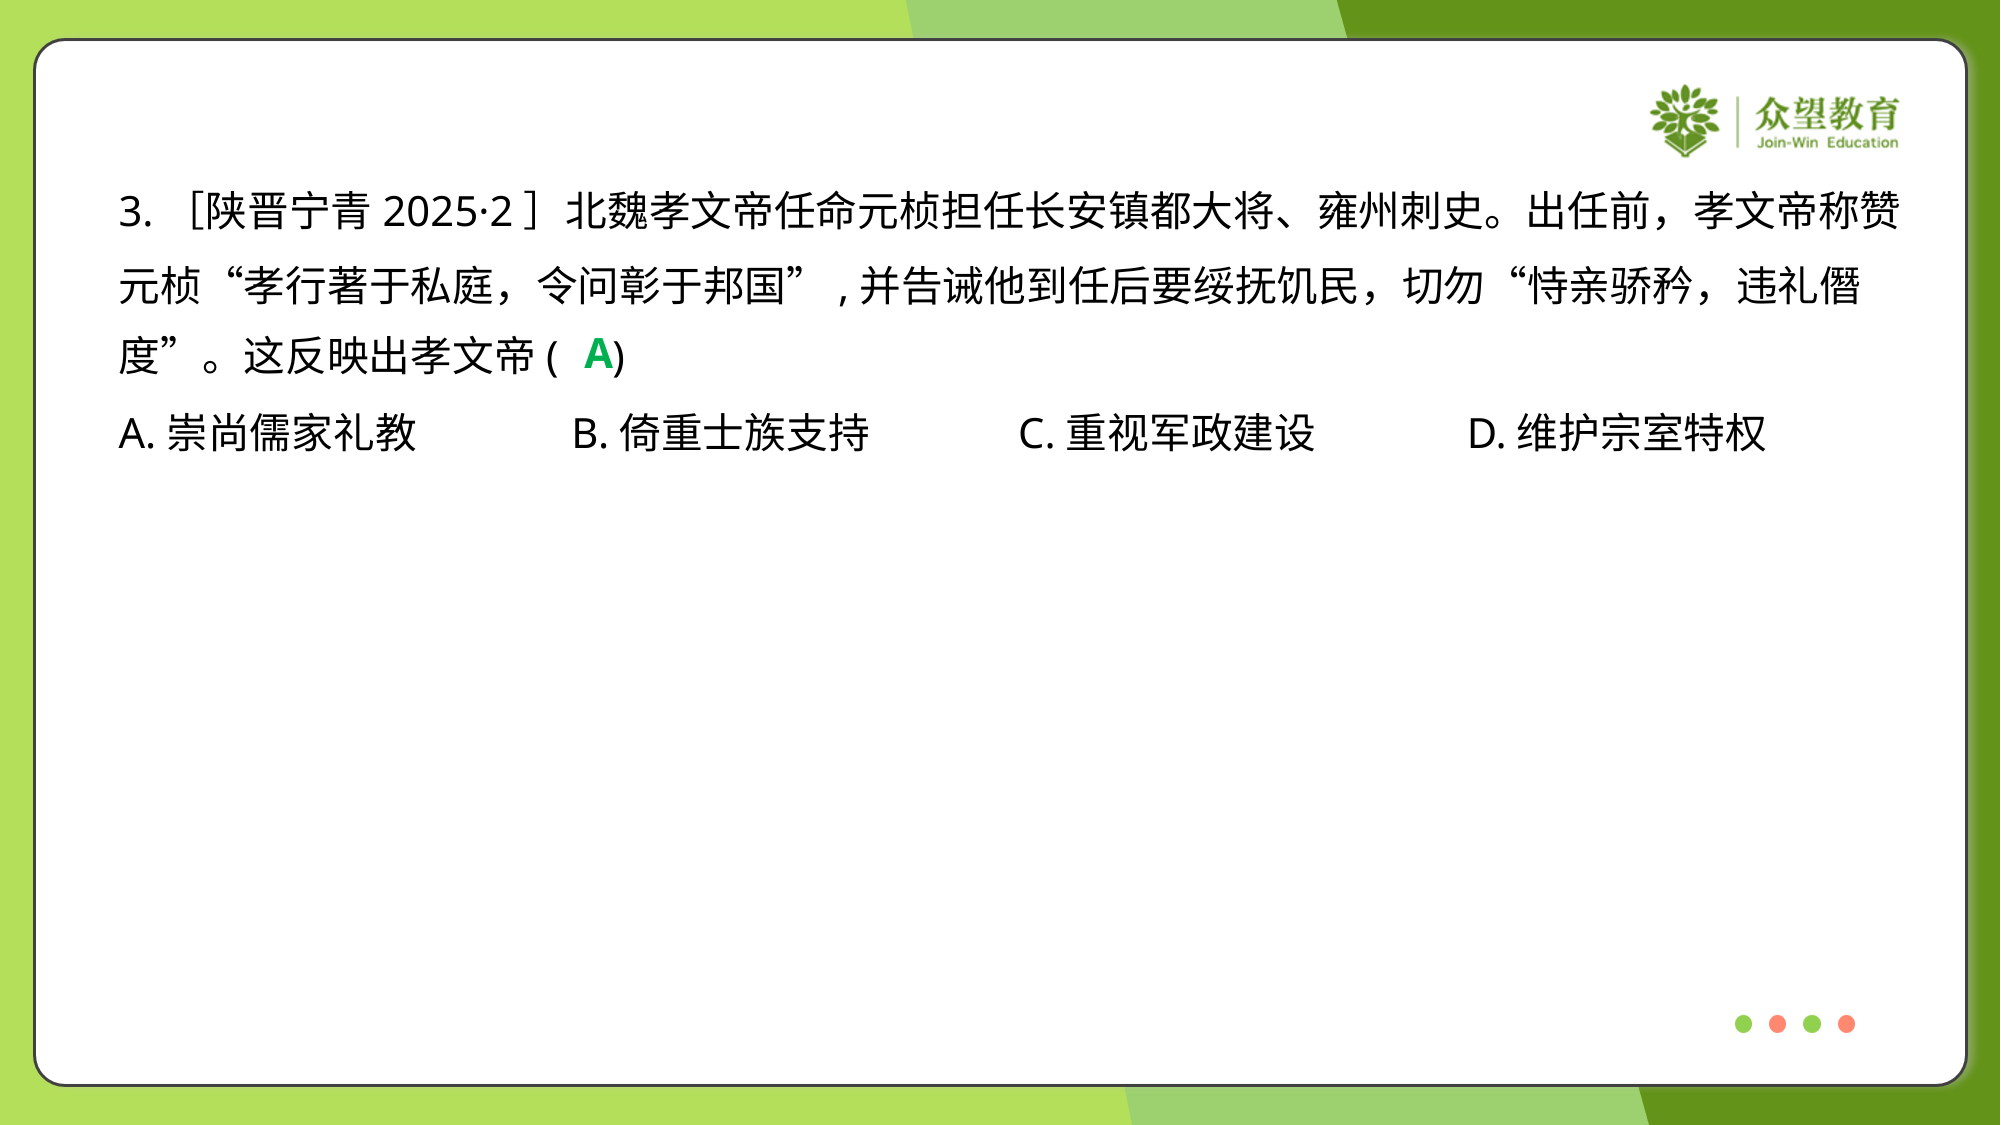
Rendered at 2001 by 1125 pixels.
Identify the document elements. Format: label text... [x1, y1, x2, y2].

text_box A [567, 306, 630, 371]
text_box 3.［陕晋宁青2025·2］北魏孝文帝任命元桢担任长安镇都大将、雍州刺史。出任前，孝文帝称赞 元桢“孝行著于私庭，令问彰于邦国”,并告诫他到任后要绥抚饥民，切勿“恃亲骄矜，违礼僭 度”。这反映出孝文帝( ) [118, 159, 1883, 373]
text_box A.崇尚儒家礼教 B.倚重士族支持 C.重视军政建设 D.维护宗室特权 [118, 381, 1883, 449]
picture [0, 0, 2000, 1125]
